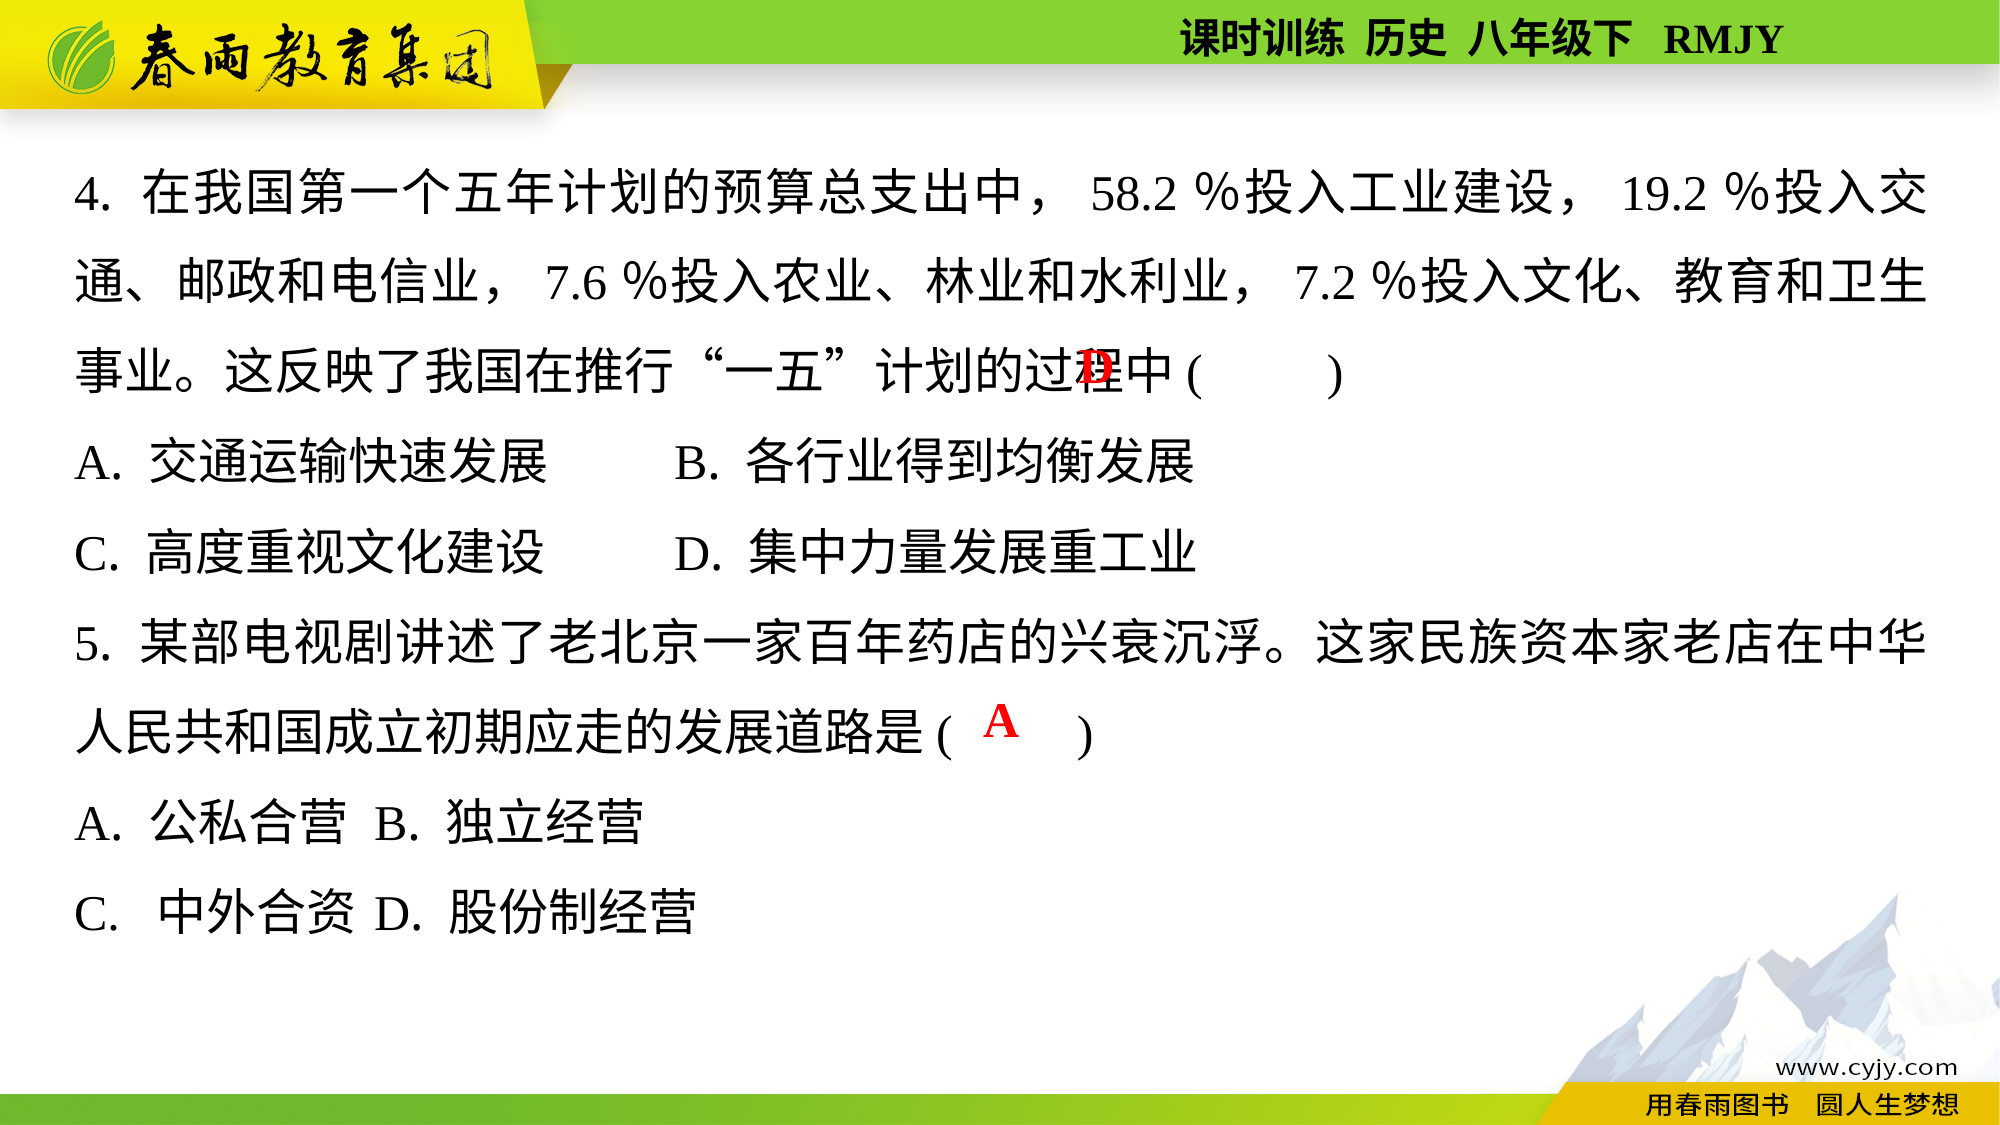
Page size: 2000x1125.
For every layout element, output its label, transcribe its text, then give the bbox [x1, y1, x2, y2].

list 4. 在我国第一个五年计划的预算总支出中，58.2％投入工业建设，19.2％投入交通、邮政和电信业，7.6％投入农业、林业和水利业，7.2％投入文化、教育和卫生事业。这反映了我国在推行“一五”计划的过程中( ) A. 交通运输快速发展 B. 各行业得到均衡发展 C. 高度重视文化建设 D. 集中力量发展重工业 5. 某部电视剧讲述了老北京一家百年药店的兴衰沉浮。这家民族资本家老店在中华人民共和国成立初期应走的发展道路是( ) A. 公私合营 B. 独立经营 C. 中外合资 D. 股份制经营 [59, 122, 1944, 956]
text_box D [1063, 326, 1130, 401]
text_box A [968, 680, 1035, 756]
picture [0, 0, 2000, 1125]
